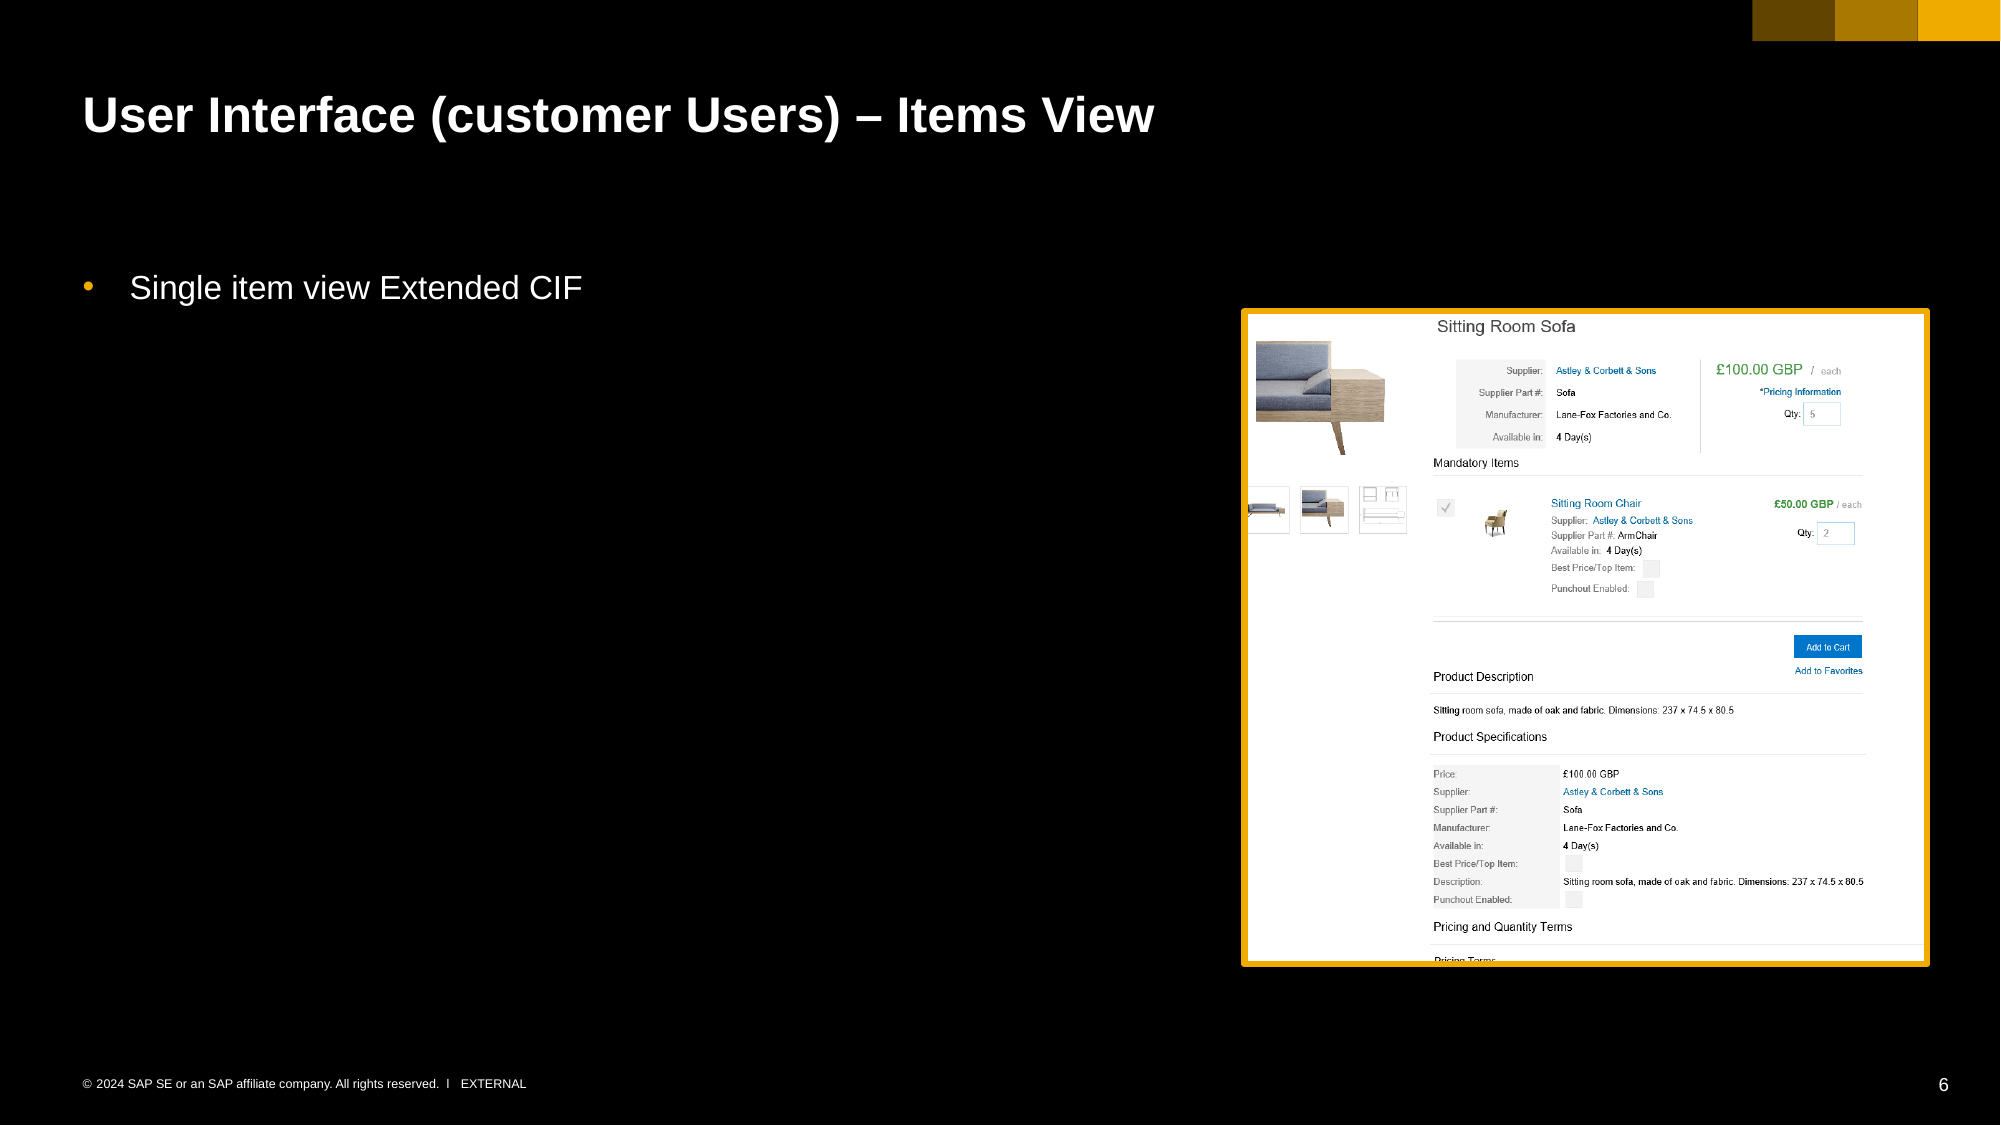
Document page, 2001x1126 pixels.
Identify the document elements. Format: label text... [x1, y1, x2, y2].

picture [1247, 313, 1925, 962]
list Single item view Extended CIF [82, 265, 1918, 904]
title User Interface (customer Users) – Items View [82, 82, 1918, 144]
